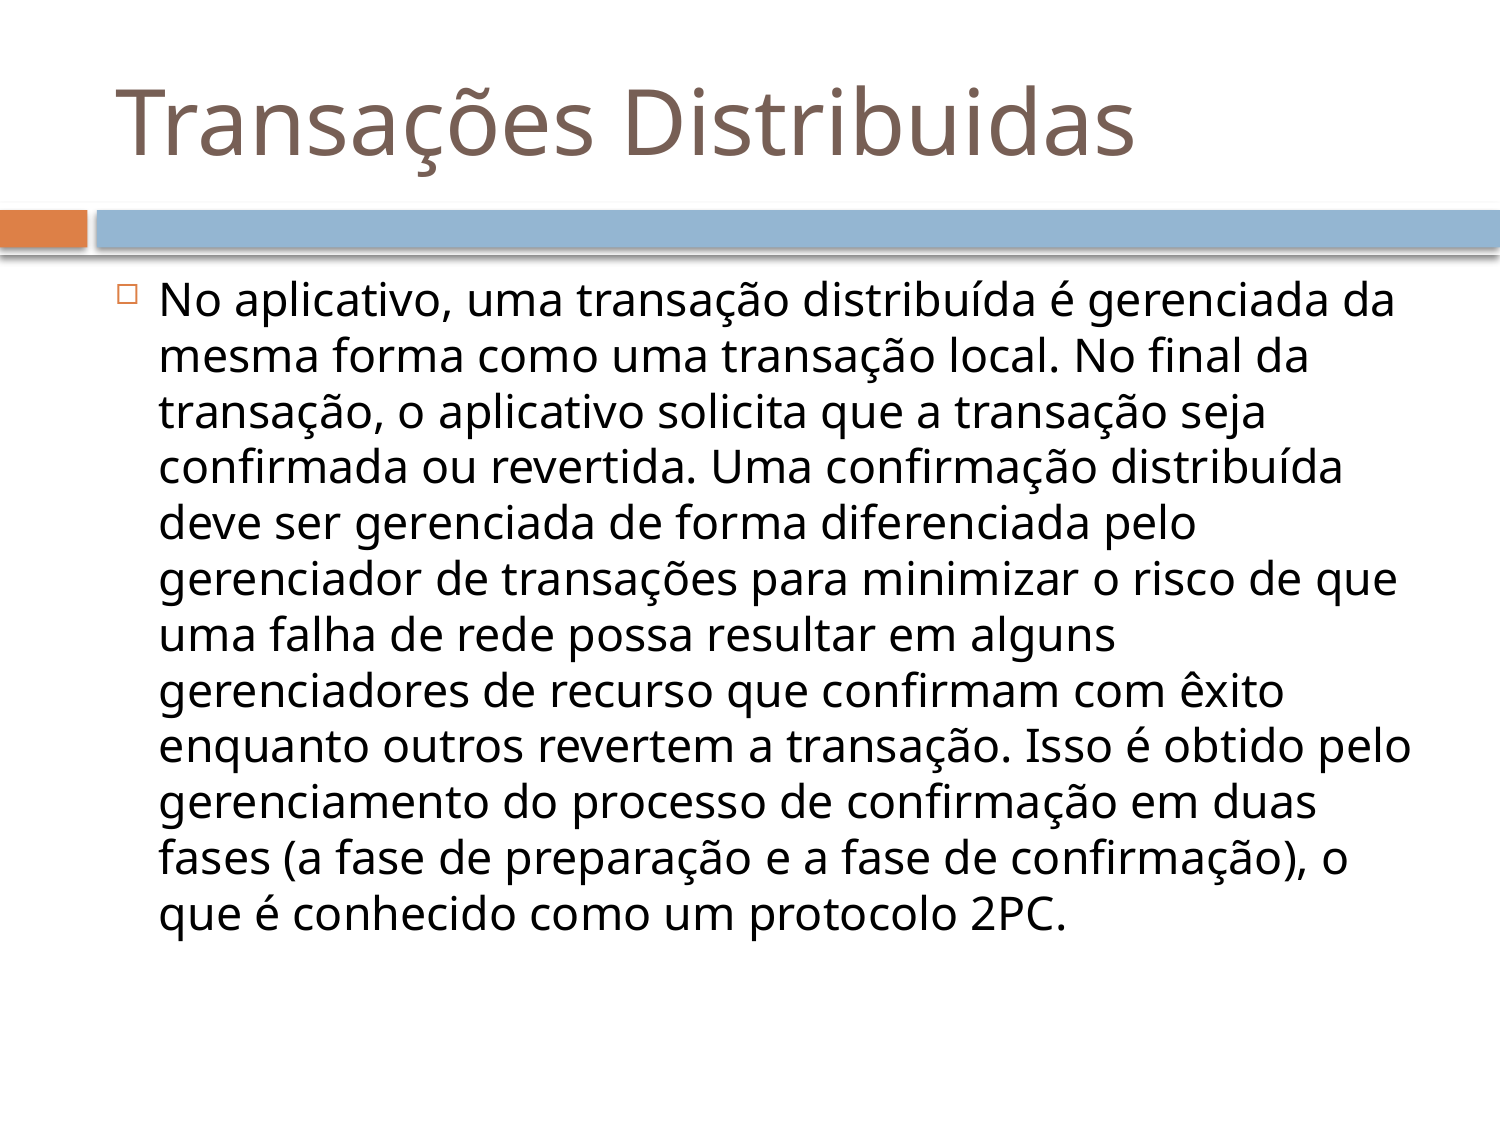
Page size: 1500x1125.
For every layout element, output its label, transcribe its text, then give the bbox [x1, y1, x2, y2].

title Transações Distribuidas [100, 37, 1438, 200]
list No aplicativo, uma transação distribuída é gerenciada da mesma forma como uma transação local. No final da transação, o aplicativo solicita que a transação seja confirmada ou revertida. Uma confirmação distribuída deve ser gerenciada de forma diferenciada pelo gerenciador de transações para minimizar o risco de que uma falha de rede possa resultar em alguns gerenciadores de recurso que confirmam com êxito enquanto outros revertem a transação. Isso é obtido pelo gerenciamento do processo de confirmação em duas fases (a fase de preparação e a fase de confirmação), o que é conhecido como um protocolo 2PC. [100, 262, 1438, 1000]
